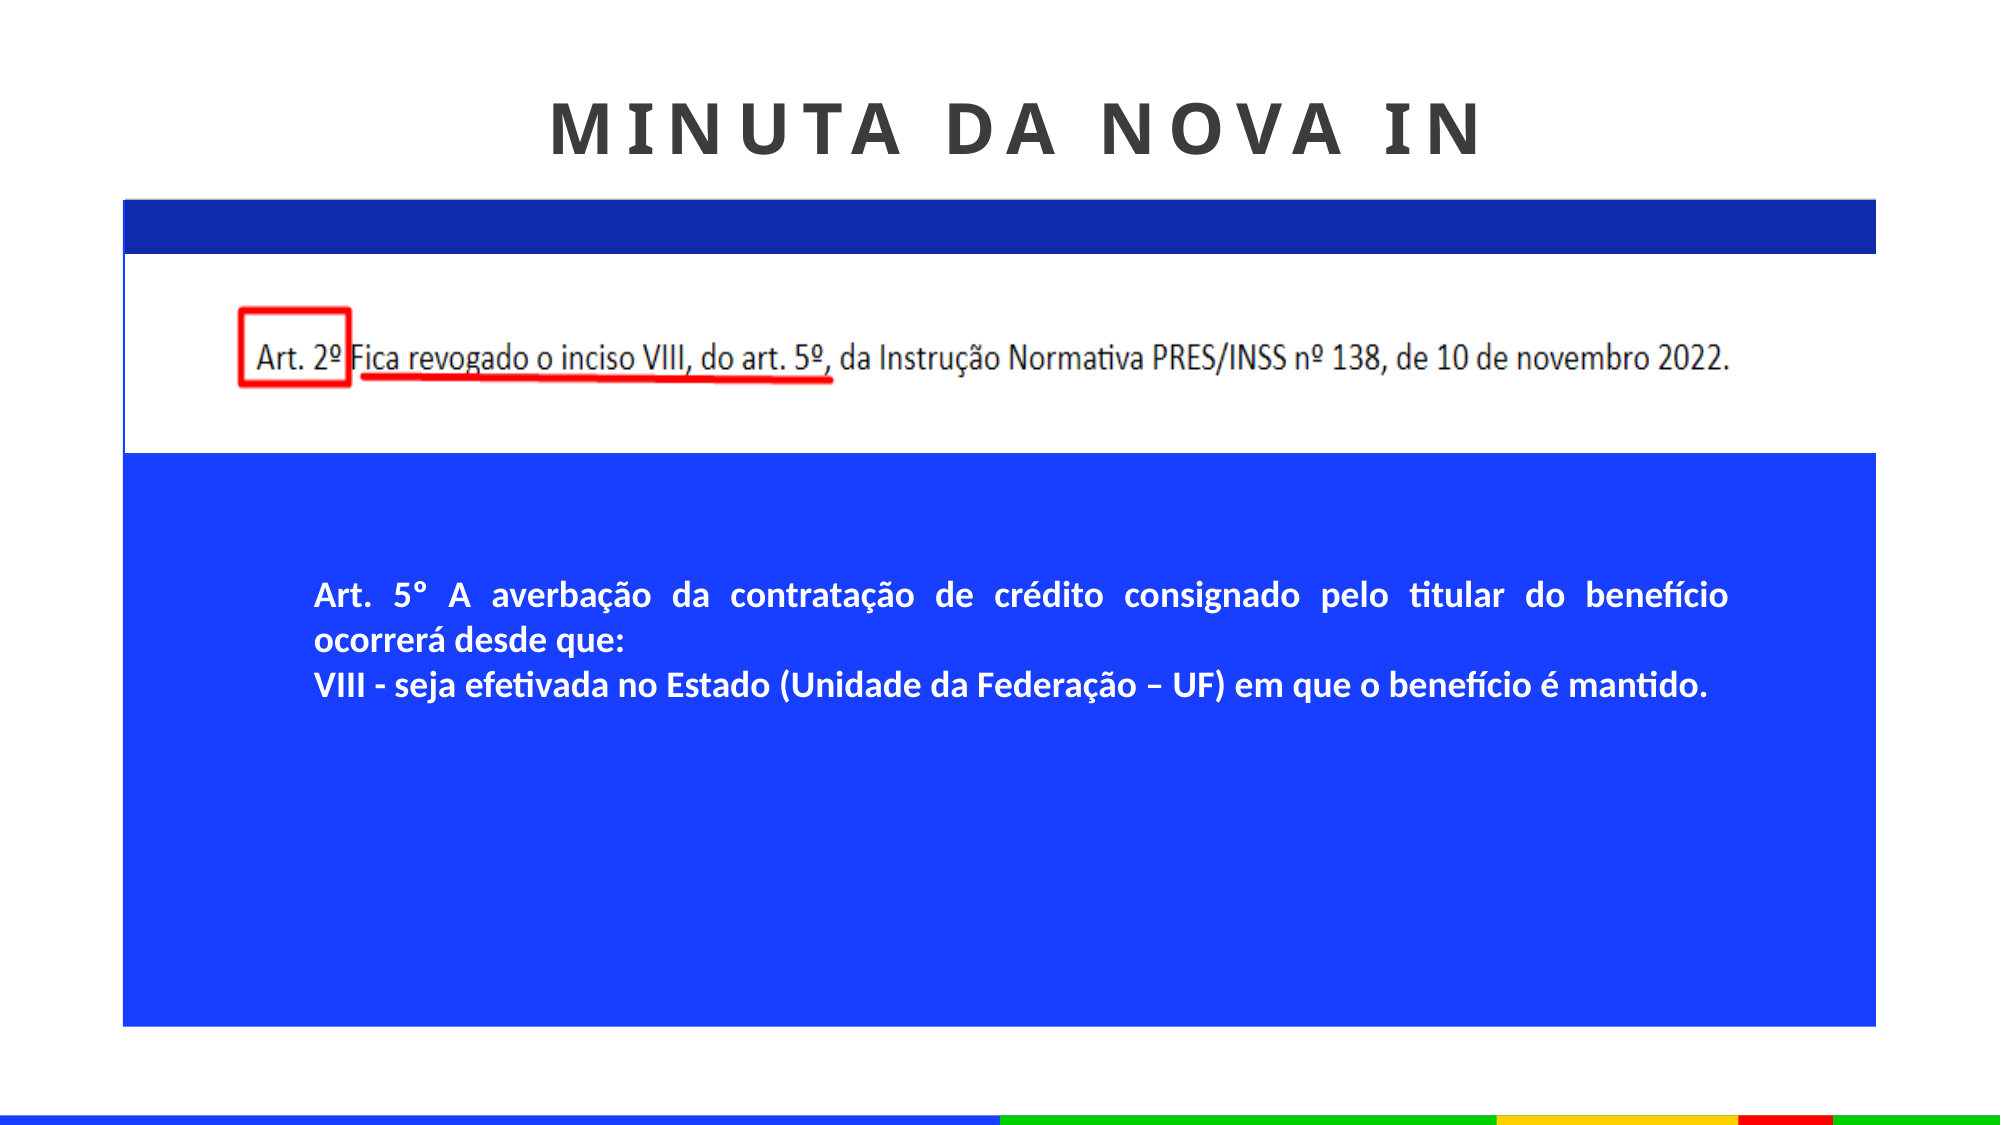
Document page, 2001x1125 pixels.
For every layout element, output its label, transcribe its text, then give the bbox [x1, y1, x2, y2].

picture [124, 254, 1877, 453]
title Minuta da nova in [89, 23, 1943, 241]
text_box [122, 198, 1876, 1027]
